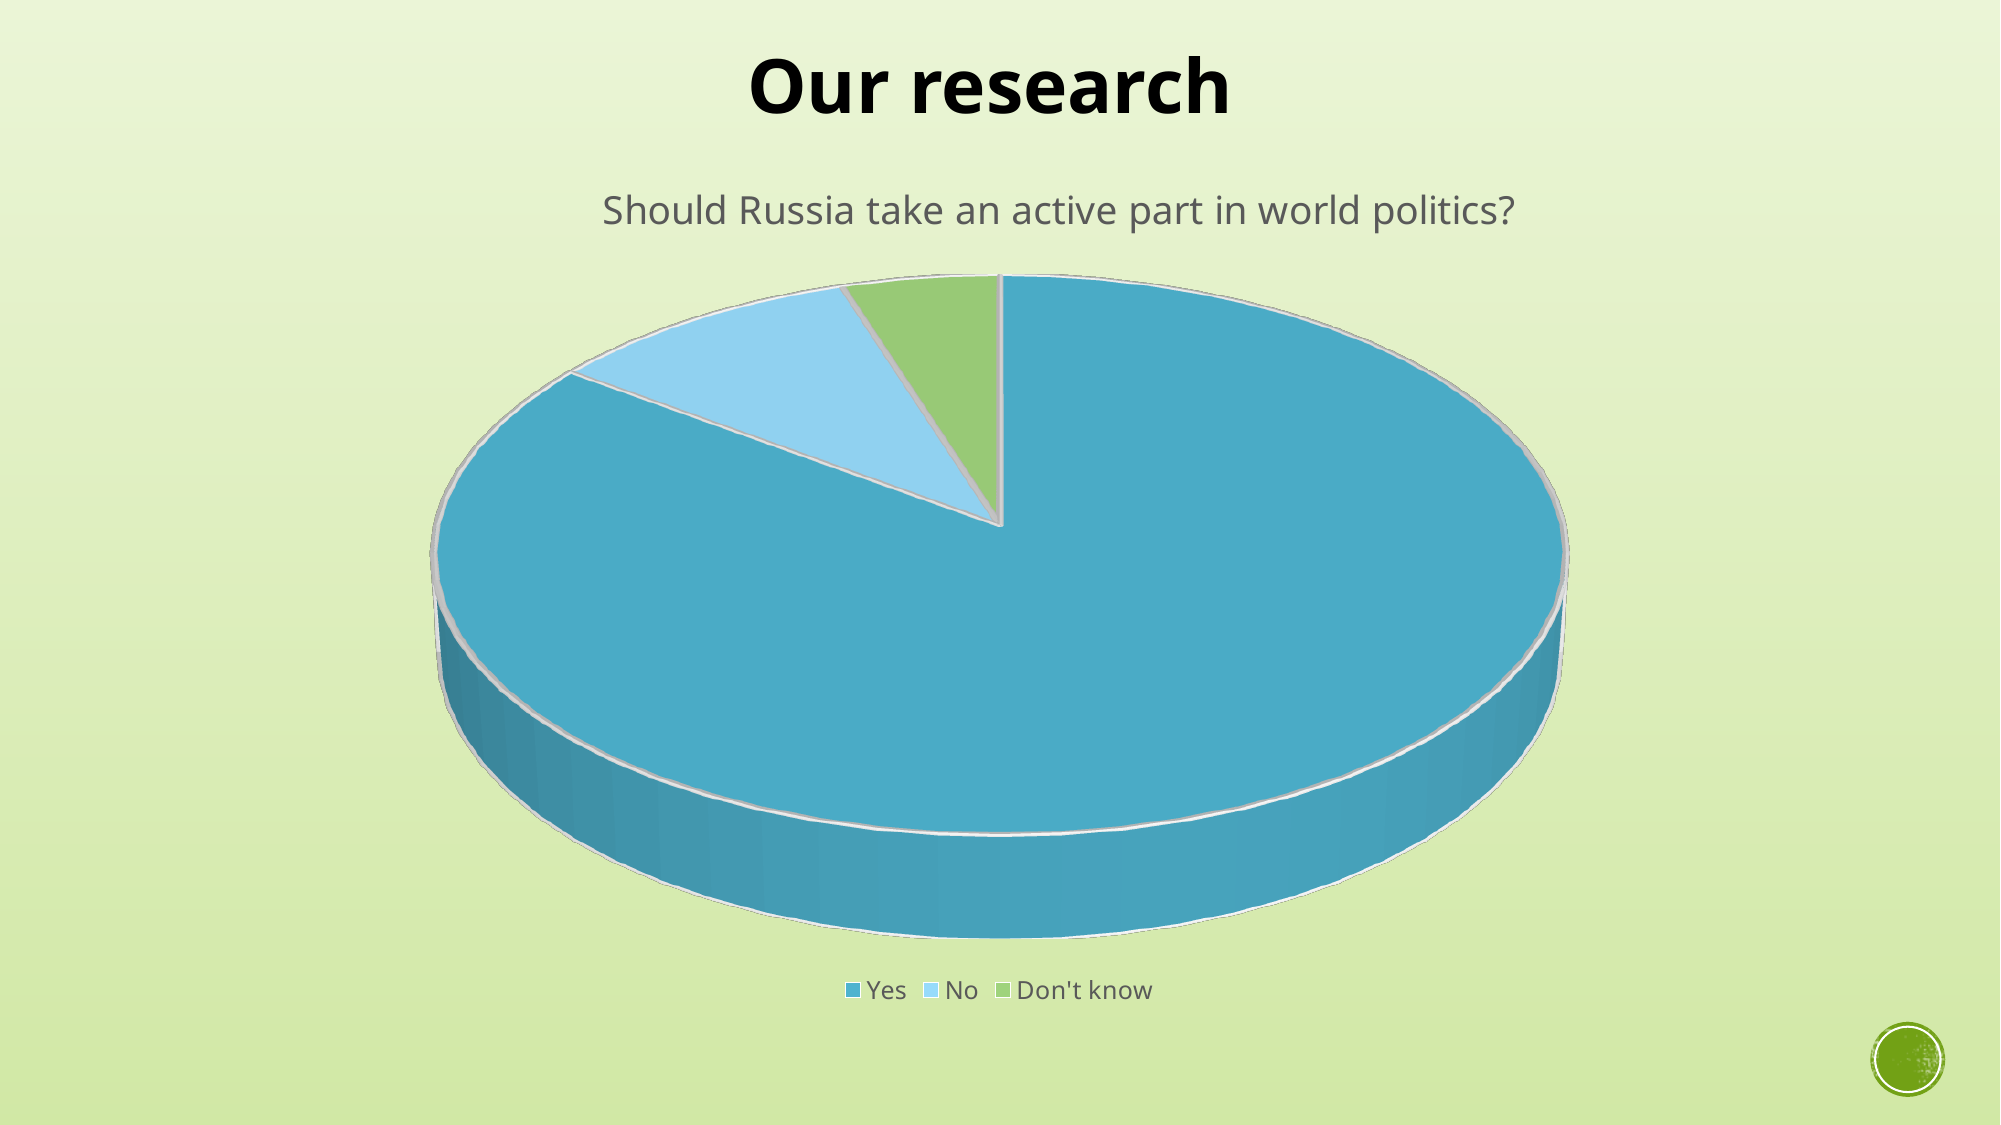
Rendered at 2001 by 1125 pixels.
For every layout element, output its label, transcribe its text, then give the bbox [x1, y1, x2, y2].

chart [138, 157, 1860, 1011]
title Our research [137, 41, 1863, 138]
